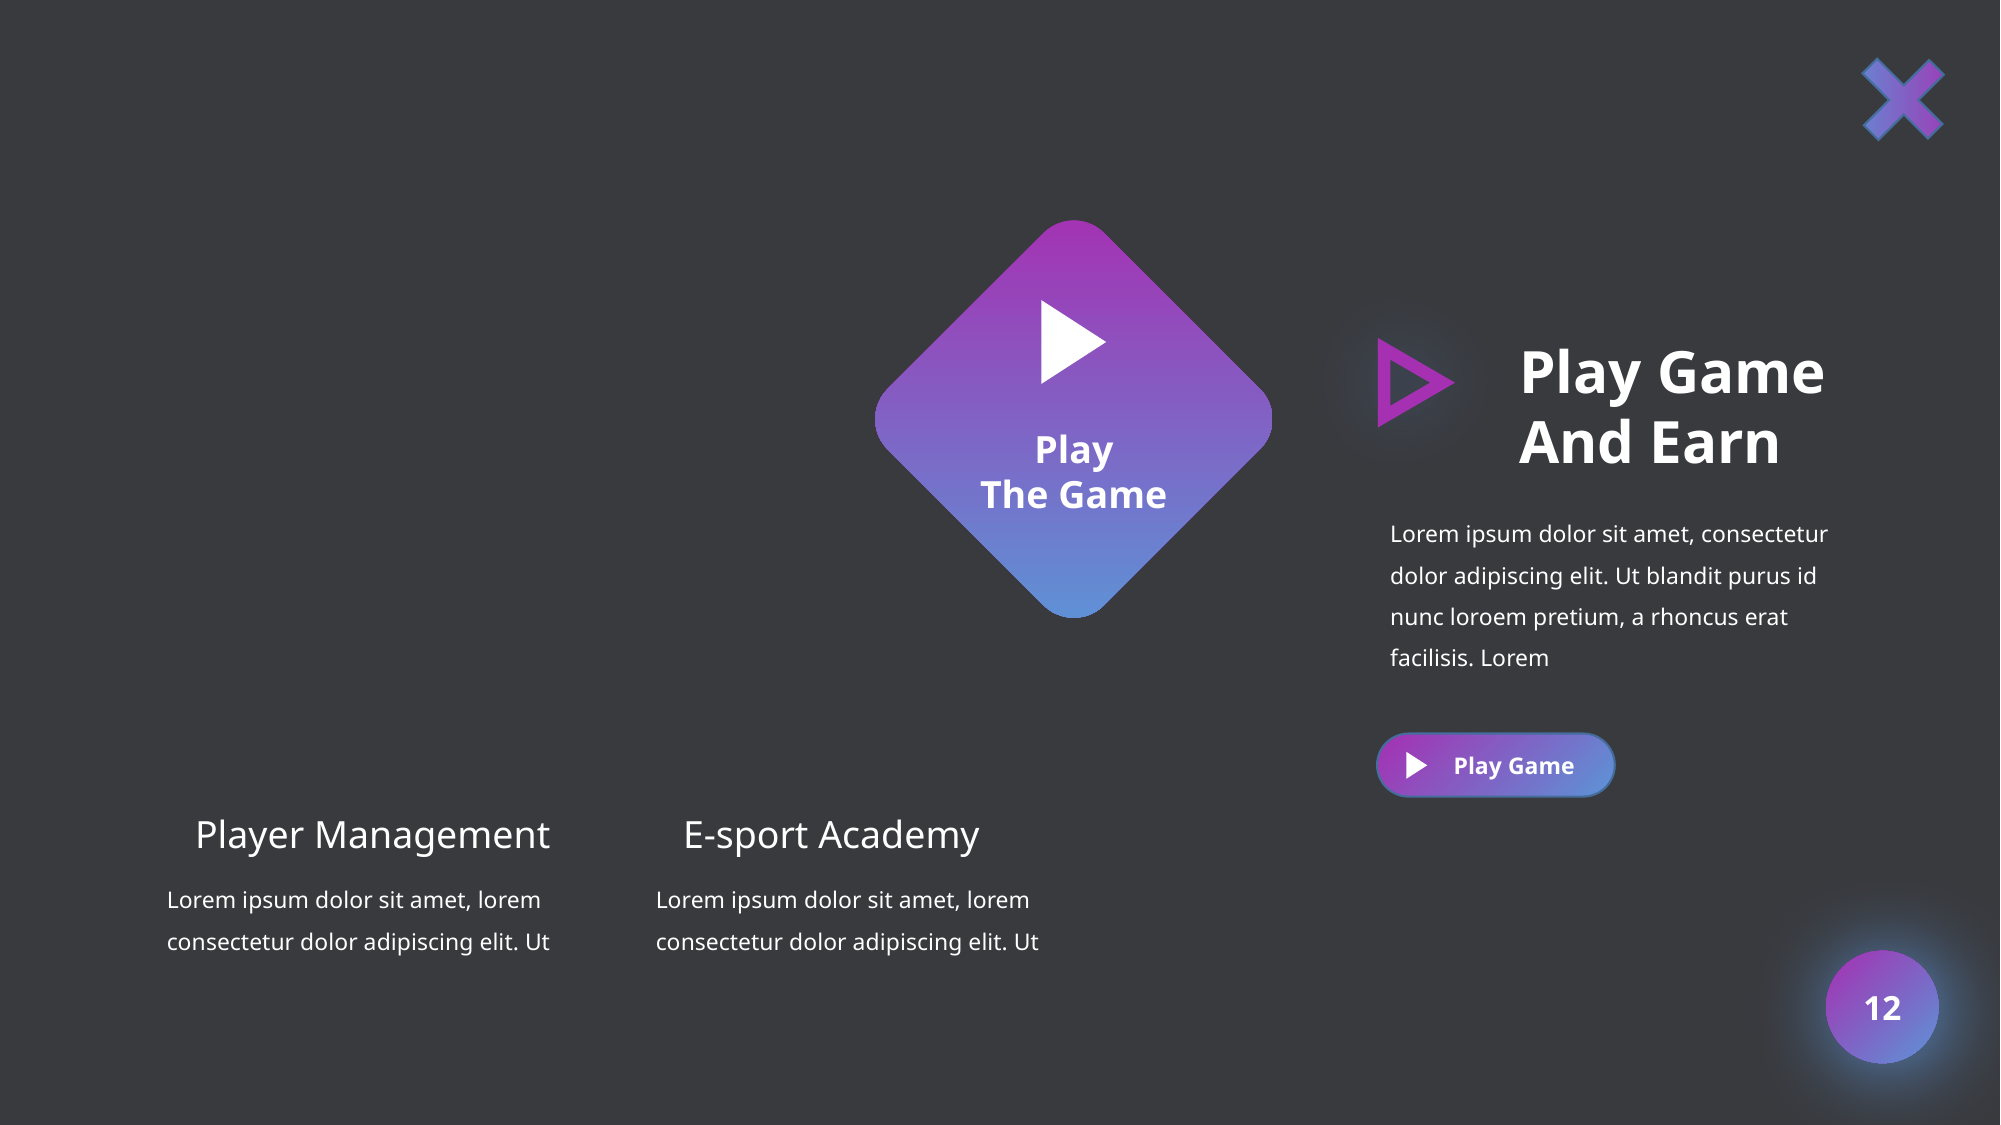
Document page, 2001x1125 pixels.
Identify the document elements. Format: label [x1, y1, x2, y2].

text_box [1375, 328, 1859, 797]
text_box [641, 804, 1074, 964]
picture [78, 93, 1134, 725]
text_box [920, 266, 1227, 572]
text_box [1861, 57, 1946, 142]
text_box [151, 804, 594, 964]
